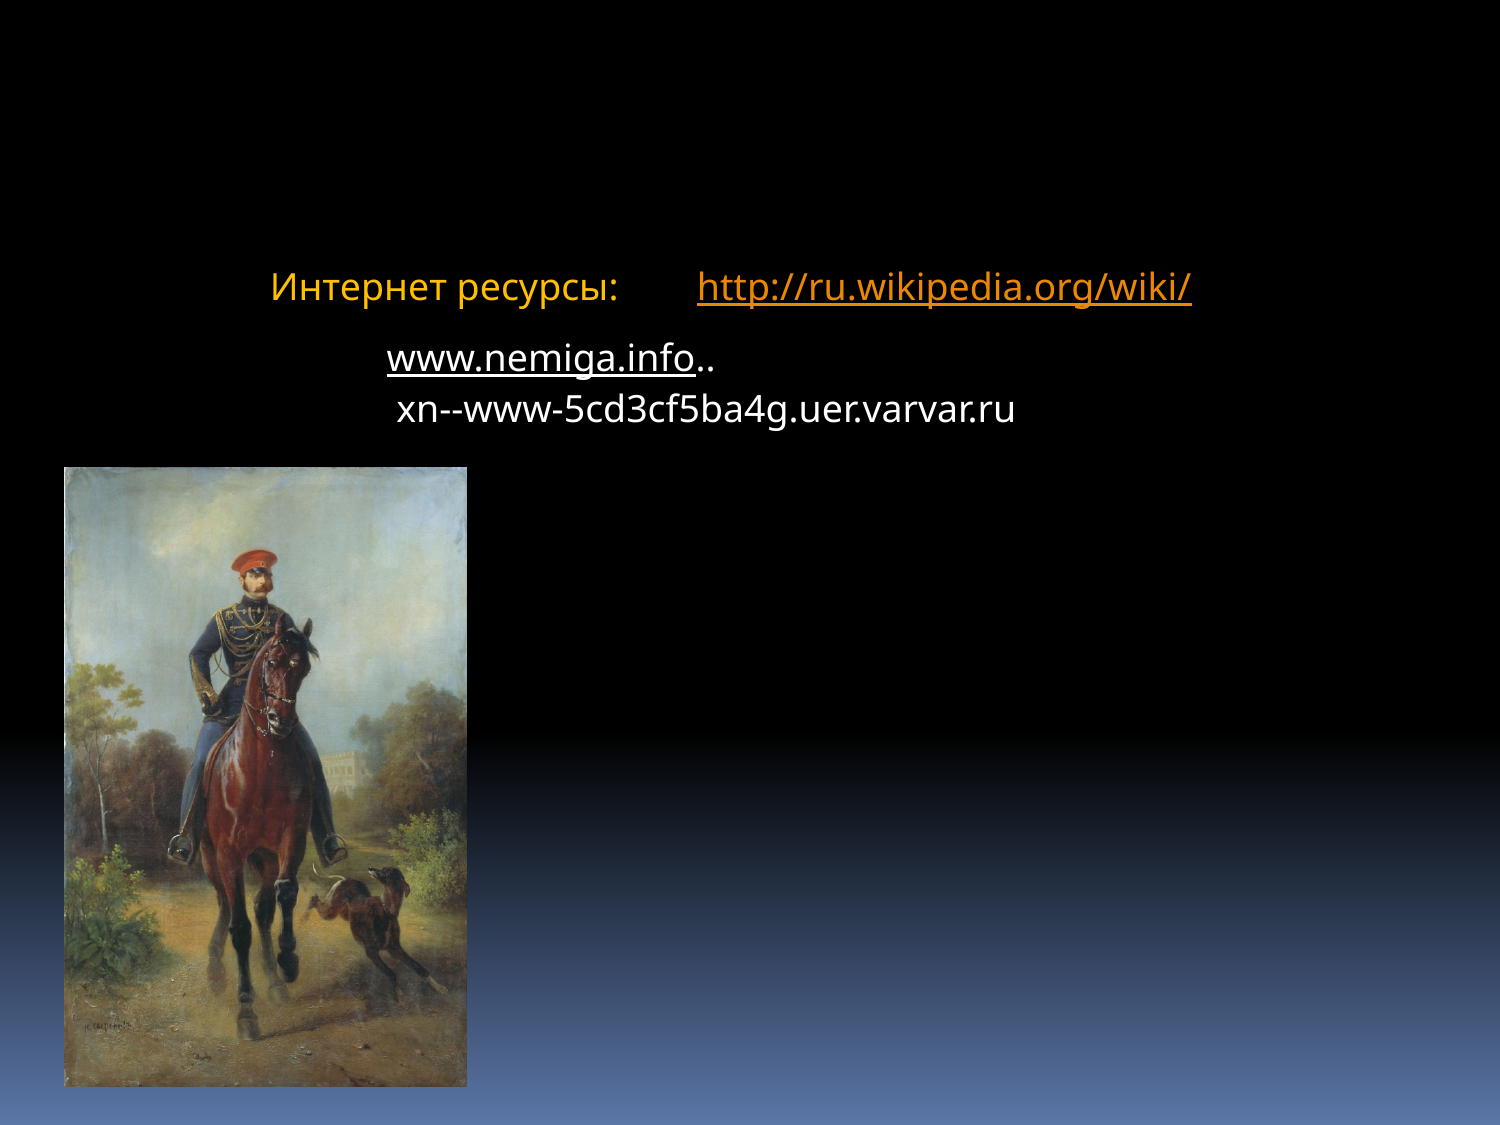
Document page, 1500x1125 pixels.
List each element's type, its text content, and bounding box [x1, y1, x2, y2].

picture [64, 467, 468, 1088]
text_box Интернет ресурсы: http://ru.wikipedia.org/wiki/ [255, 255, 1207, 457]
text_box www.nemiga.info.. xn--www-5cd3cf5ba4g.uer.varvar.ru [371, 326, 1122, 482]
